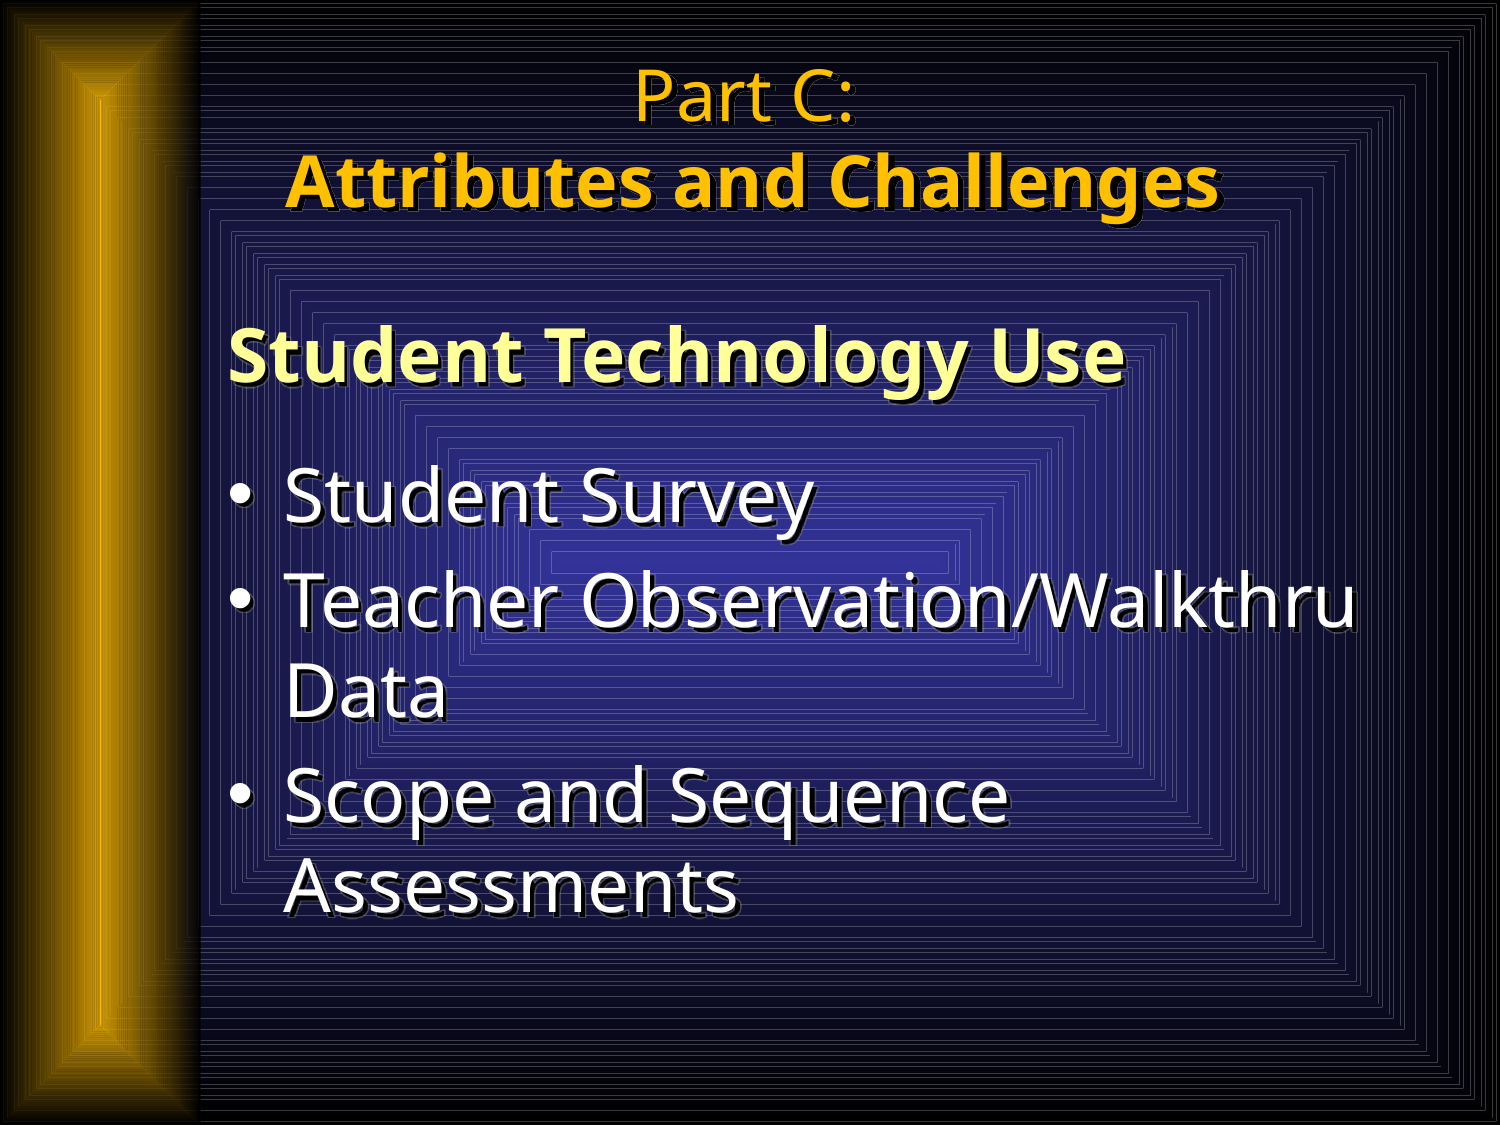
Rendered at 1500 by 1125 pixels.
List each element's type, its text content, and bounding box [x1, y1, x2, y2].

list Student Technology Use Student Survey Teacher Observation/Walkthru Data Scope and Sequence Assessments [212, 299, 1488, 1051]
title Part C: Attributes and Challenges [74, 41, 1426, 230]
